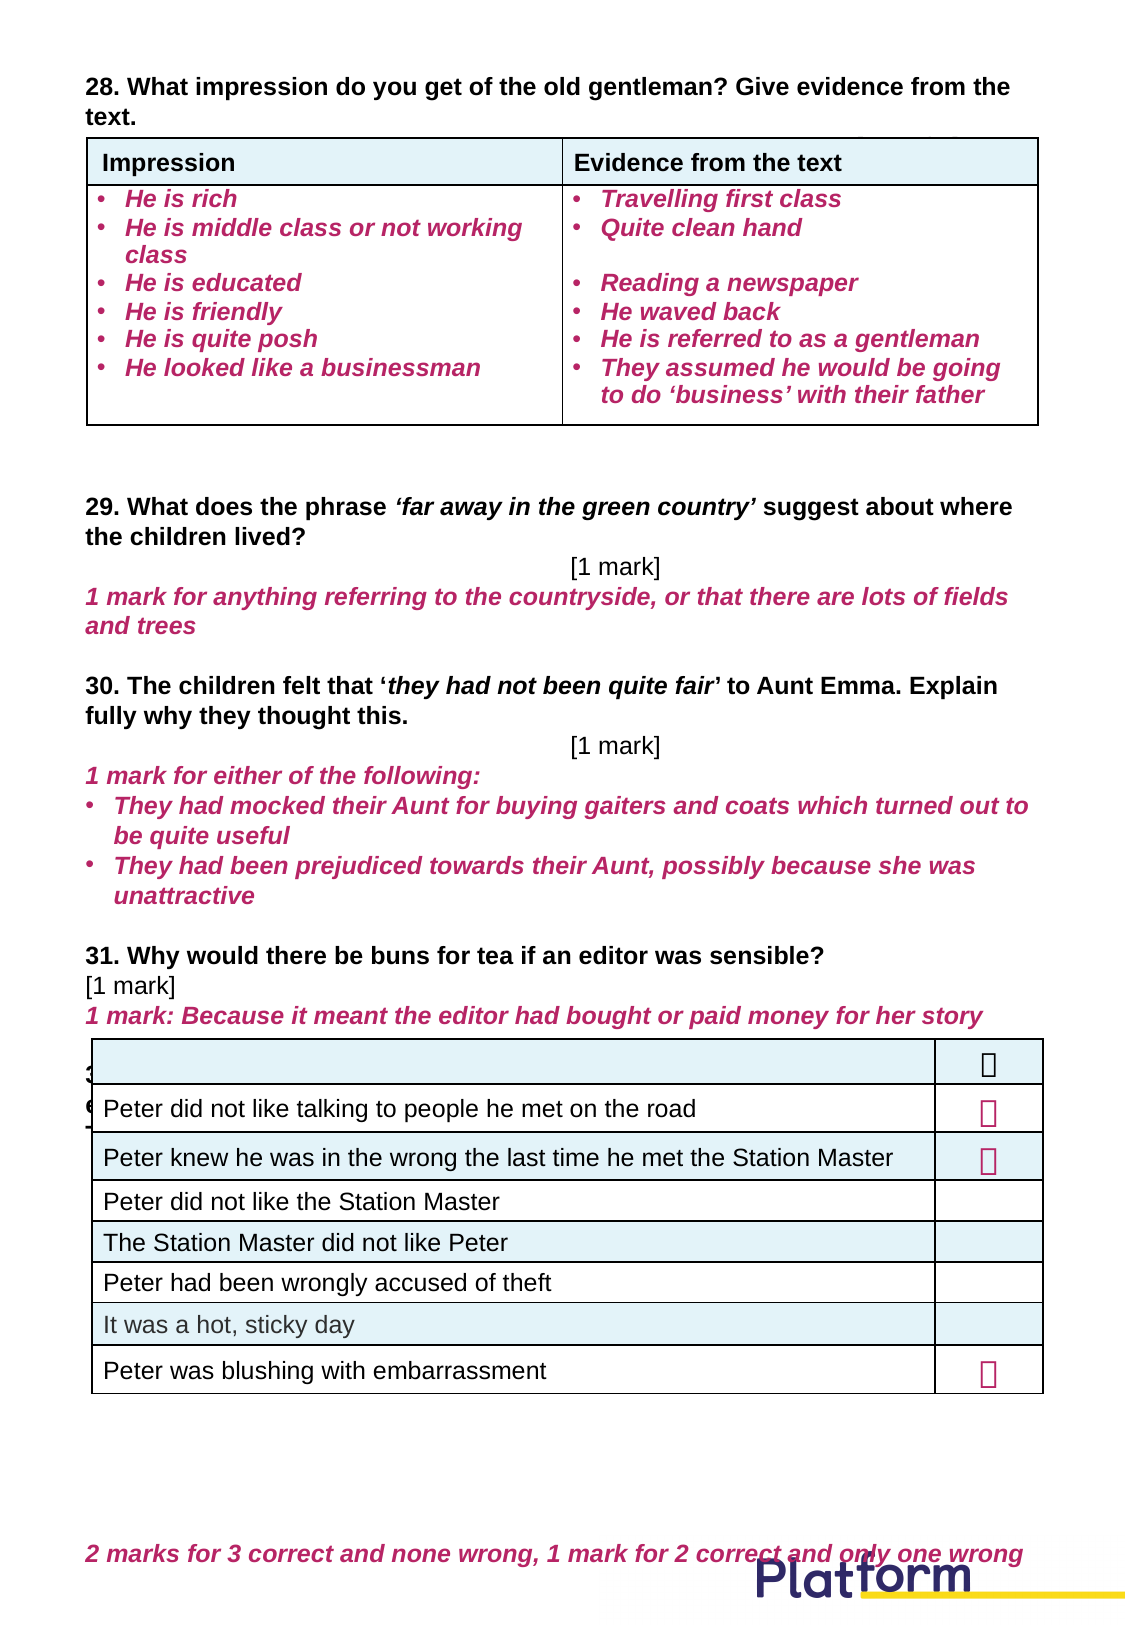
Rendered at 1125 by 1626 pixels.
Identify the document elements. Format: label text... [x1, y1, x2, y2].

table_header Impression [88, 139, 562, 184]
table_cell Peter was blushing with embarrassment [93, 1346, 934, 1393]
table_cell Peter had been wrongly accused of theft [93, 1263, 934, 1302]
table_cell  [936, 1133, 1042, 1179]
table_cell [936, 1222, 1042, 1261]
picture [599, 1535, 1125, 1625]
table_cell Travelling first class Quite clean hand Reading a newspaper He waved back He is referred to as a gentleman They assumed he would be going to do ‘business’ with their father [563, 186, 1037, 424]
table_cell Peter did not like talking to people he met on the road [93, 1085, 934, 1131]
table_cell He is rich He is middle class or not working class He is educated He is friendly He is quite posh He looked like a businessman [88, 186, 562, 424]
table_header Evidence from the text [563, 139, 1037, 184]
table_cell Peter did not like the Station Master [93, 1181, 934, 1220]
table_cell [936, 1181, 1042, 1220]
table_cell  [936, 1085, 1042, 1131]
table_cell  [936, 1346, 1042, 1393]
text_box 28. What impression do you get of the old gentleman? Give evidence from the text. [3 marks] 29. What does the phrase ‘far away in the green country’ suggest about where the children lived? [1 mark] 1 mark for anything referring to the countryside, or that there are lots of fields and trees 30. The children felt that ‘they had not been quite fair’ to Aunt Emma. Explain fully why they thought this. [1 mark] 1 mark for either of the following: They had mocked their Aunt for buying gaiters and coats which turned out to be quite useful They had been prejudiced towards their Aunt, possibly because she was unattractive 31. Why would there be buns for tea if an editor was sensible? [1 mark] 1 mark: Because it meant the editor had bought or paid money for her story 32. Read the paragraph starting ‘Peter felt very uncomfortable…’ Based on the evidence in this paragraph, which of the following statements are true? Tick all that apply. [2 marks] 2 marks for 3 correct and none wrong, 1 mark for 2 correct and only one wrong [70, 63, 1055, 1606]
table_cell It was a hot, sticky day [93, 1303, 934, 1344]
table_header  [936, 1040, 1042, 1083]
table_cell Peter knew he was in the wrong the last time he met the Station Master [93, 1133, 934, 1179]
table_cell [936, 1303, 1042, 1344]
table_header [93, 1040, 934, 1083]
table_cell The Station Master did not like Peter [93, 1222, 934, 1261]
table_cell [936, 1263, 1042, 1302]
